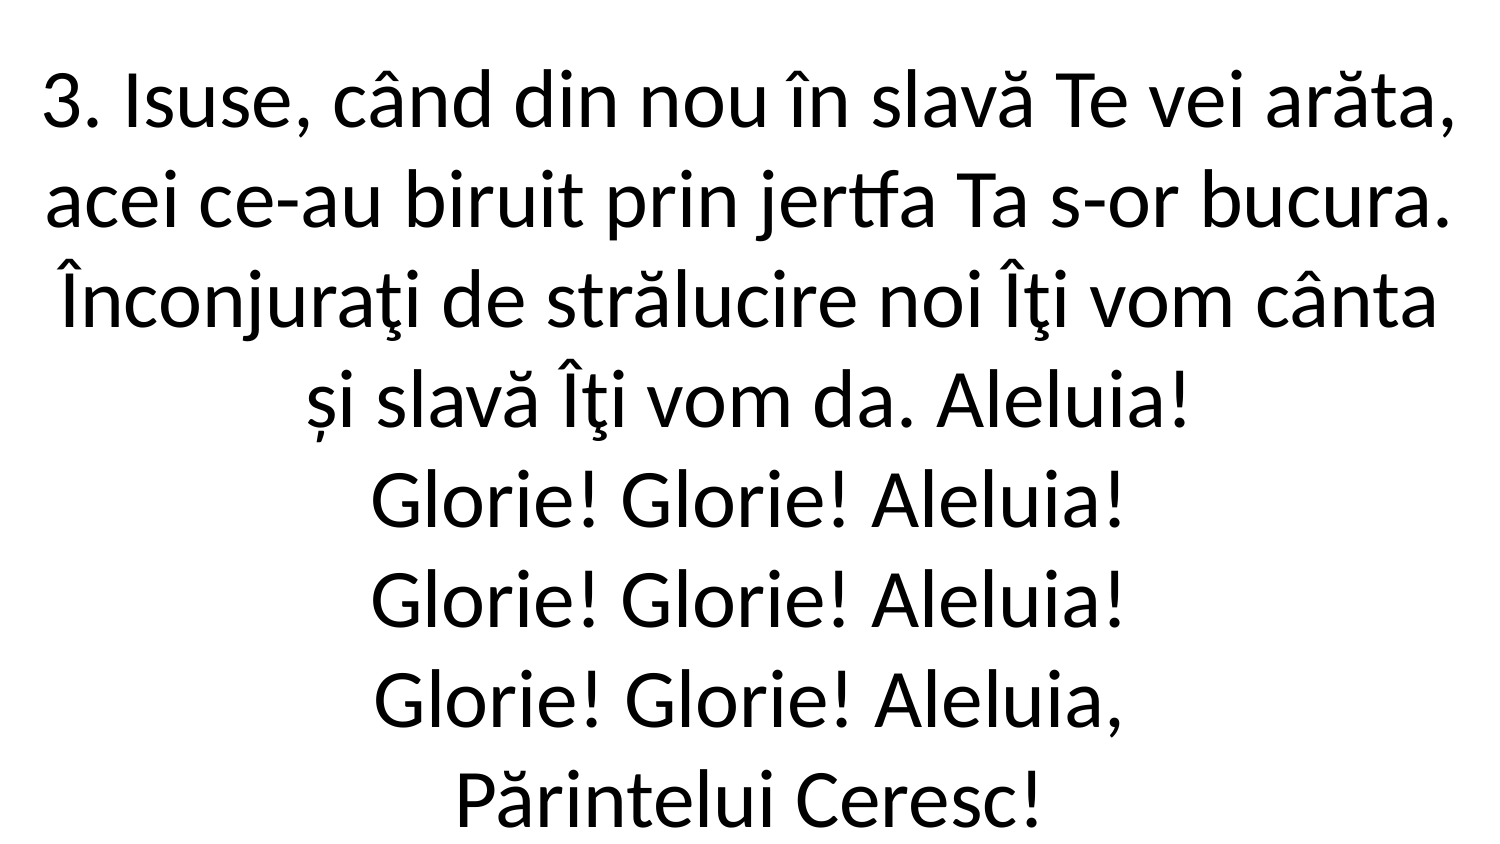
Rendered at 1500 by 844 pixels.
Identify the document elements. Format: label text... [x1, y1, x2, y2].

text_box 3. Isuse, când din nou în slavă Te vei arăta, acei ce-au biruit prin jertfa Ta s-or bucura. Înconjuraţi de strălucire noi Îţi vom cânta și slavă Îţi vom da. Aleluia! Glorie! Glorie! Aleluia! Glorie! Glorie! Aleluia! Glorie! Glorie! Aleluia, Părintelui Ceresc! [25, 0, 1475, 844]
